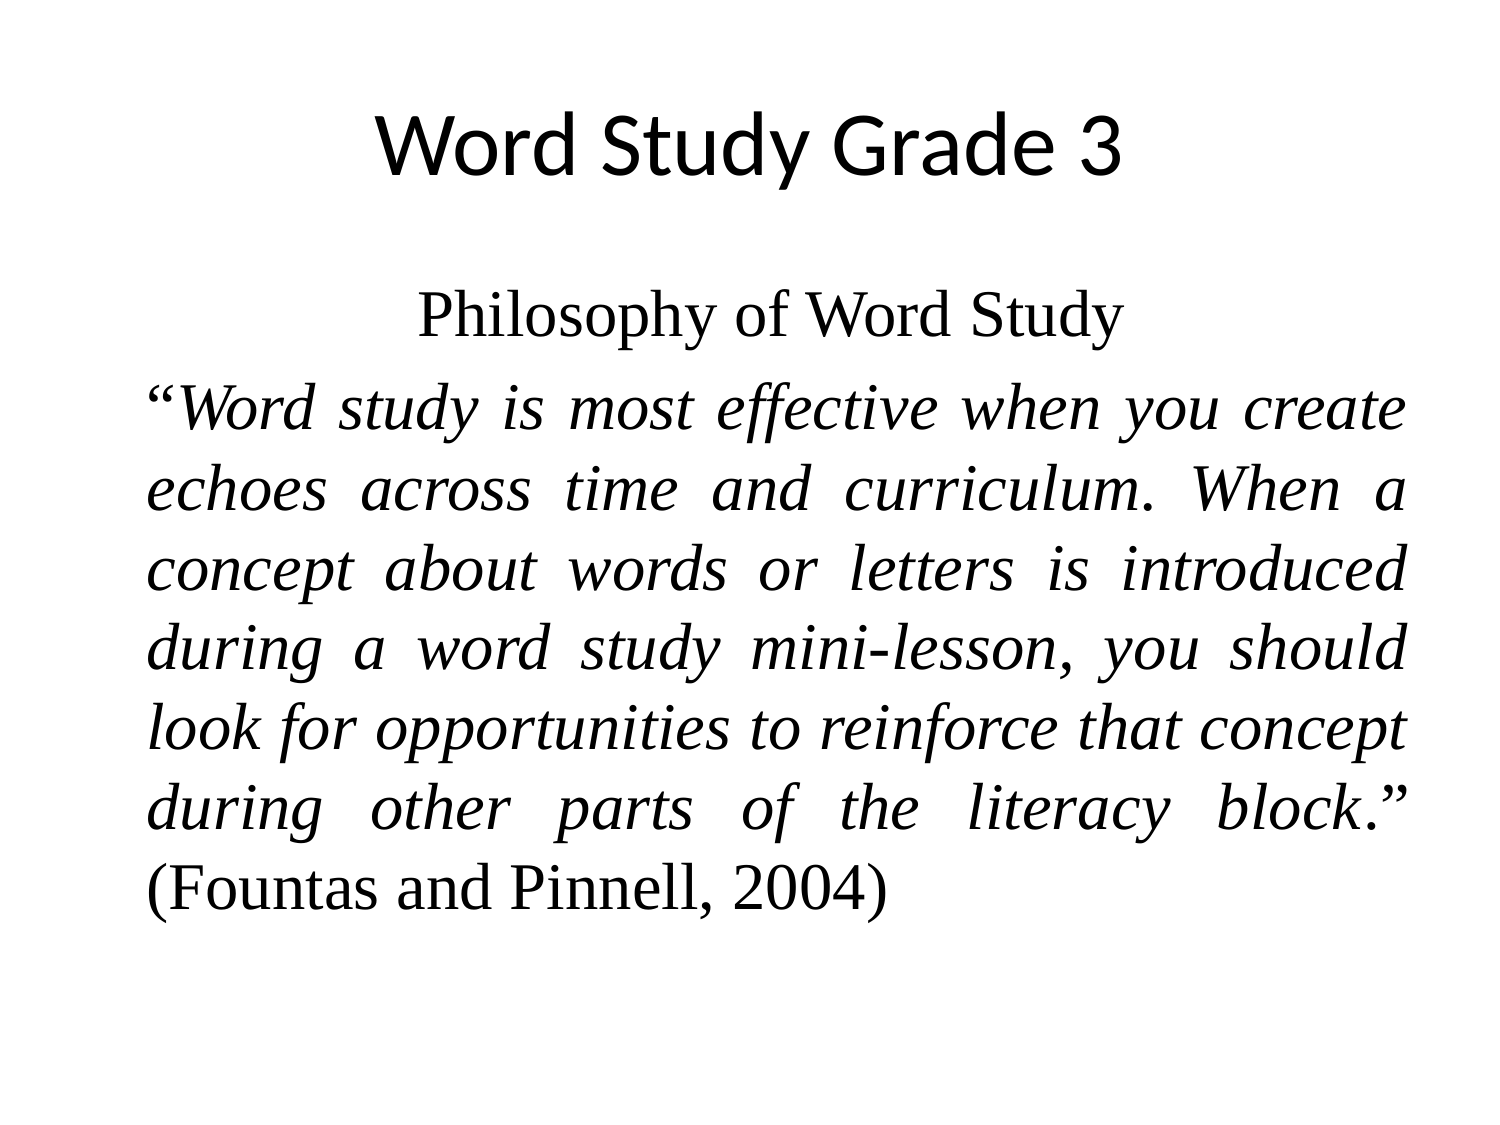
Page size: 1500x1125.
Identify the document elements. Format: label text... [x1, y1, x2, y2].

list Philosophy of Word Study “Word study is most effective when you create echoes across time and curriculum. When a concept about words or letters is introduced during a word study mini-lesson, you should look for opportunities to reinforce that concept during other parts of the literacy block.” (Fountas and Pinnell, 2004) [75, 262, 1425, 1005]
title Word Study Grade 3 [75, 45, 1425, 233]
